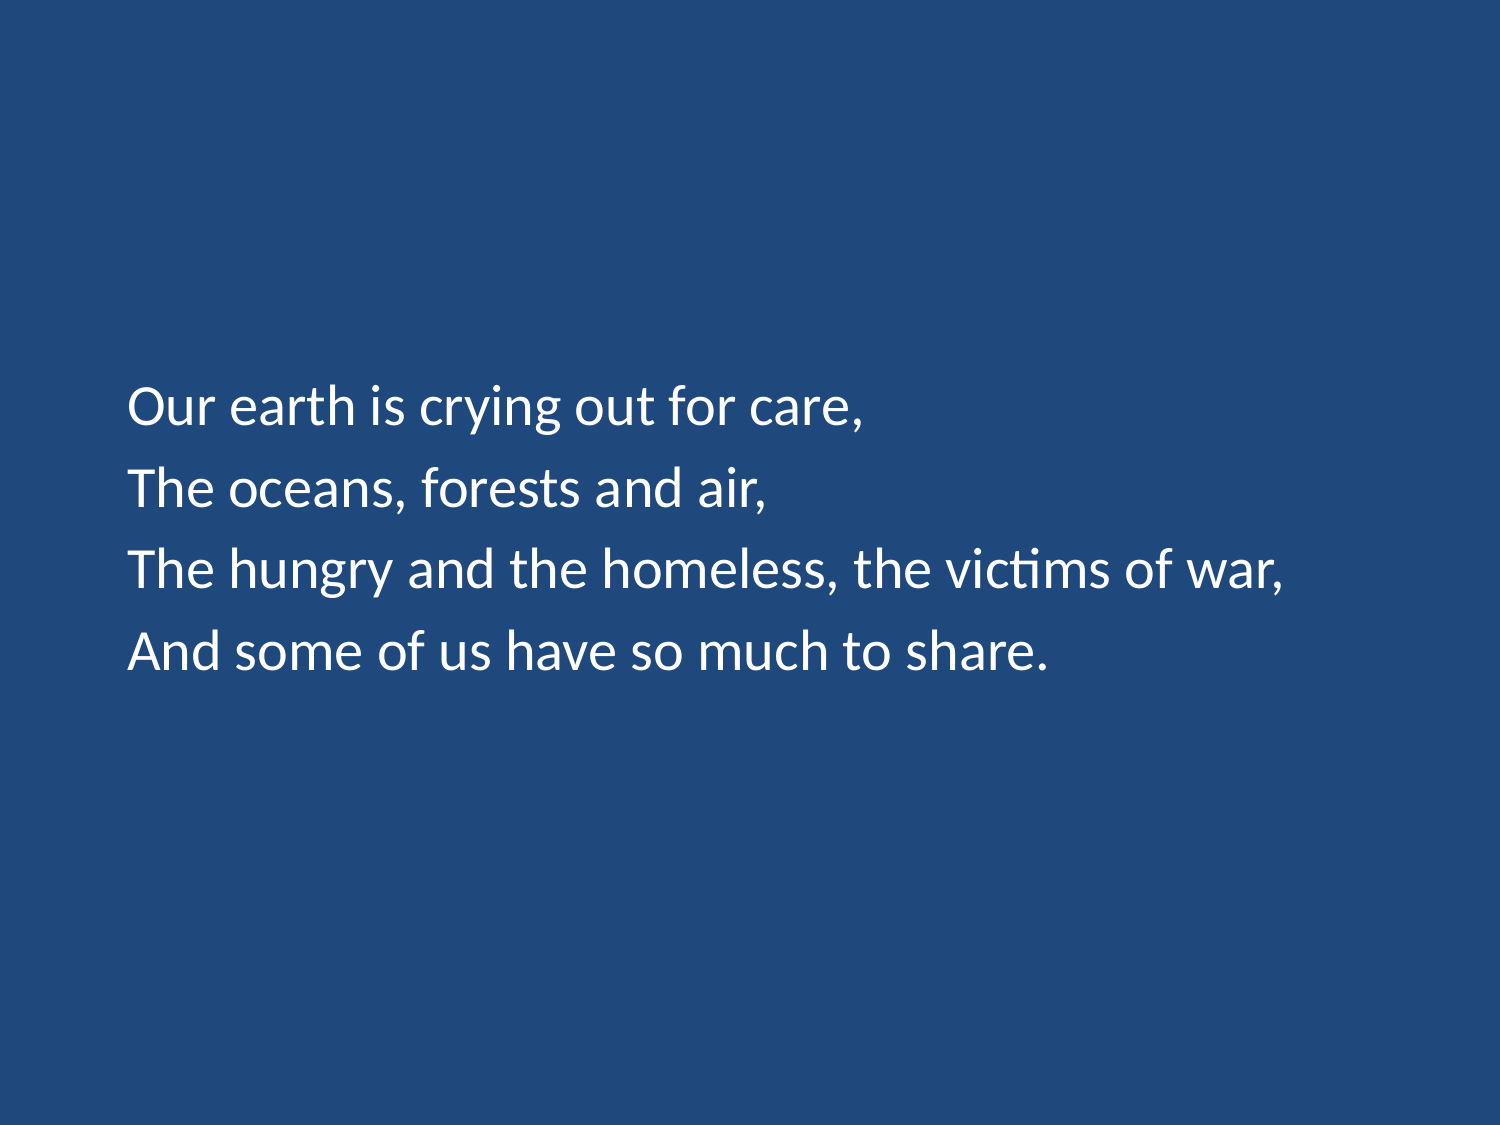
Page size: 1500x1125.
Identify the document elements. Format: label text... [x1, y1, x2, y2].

list Our earth is crying out for care, The oceans, forests and air, The hungry and the homeless, the victims of war, And some of us have so much to share. [112, 359, 1454, 766]
